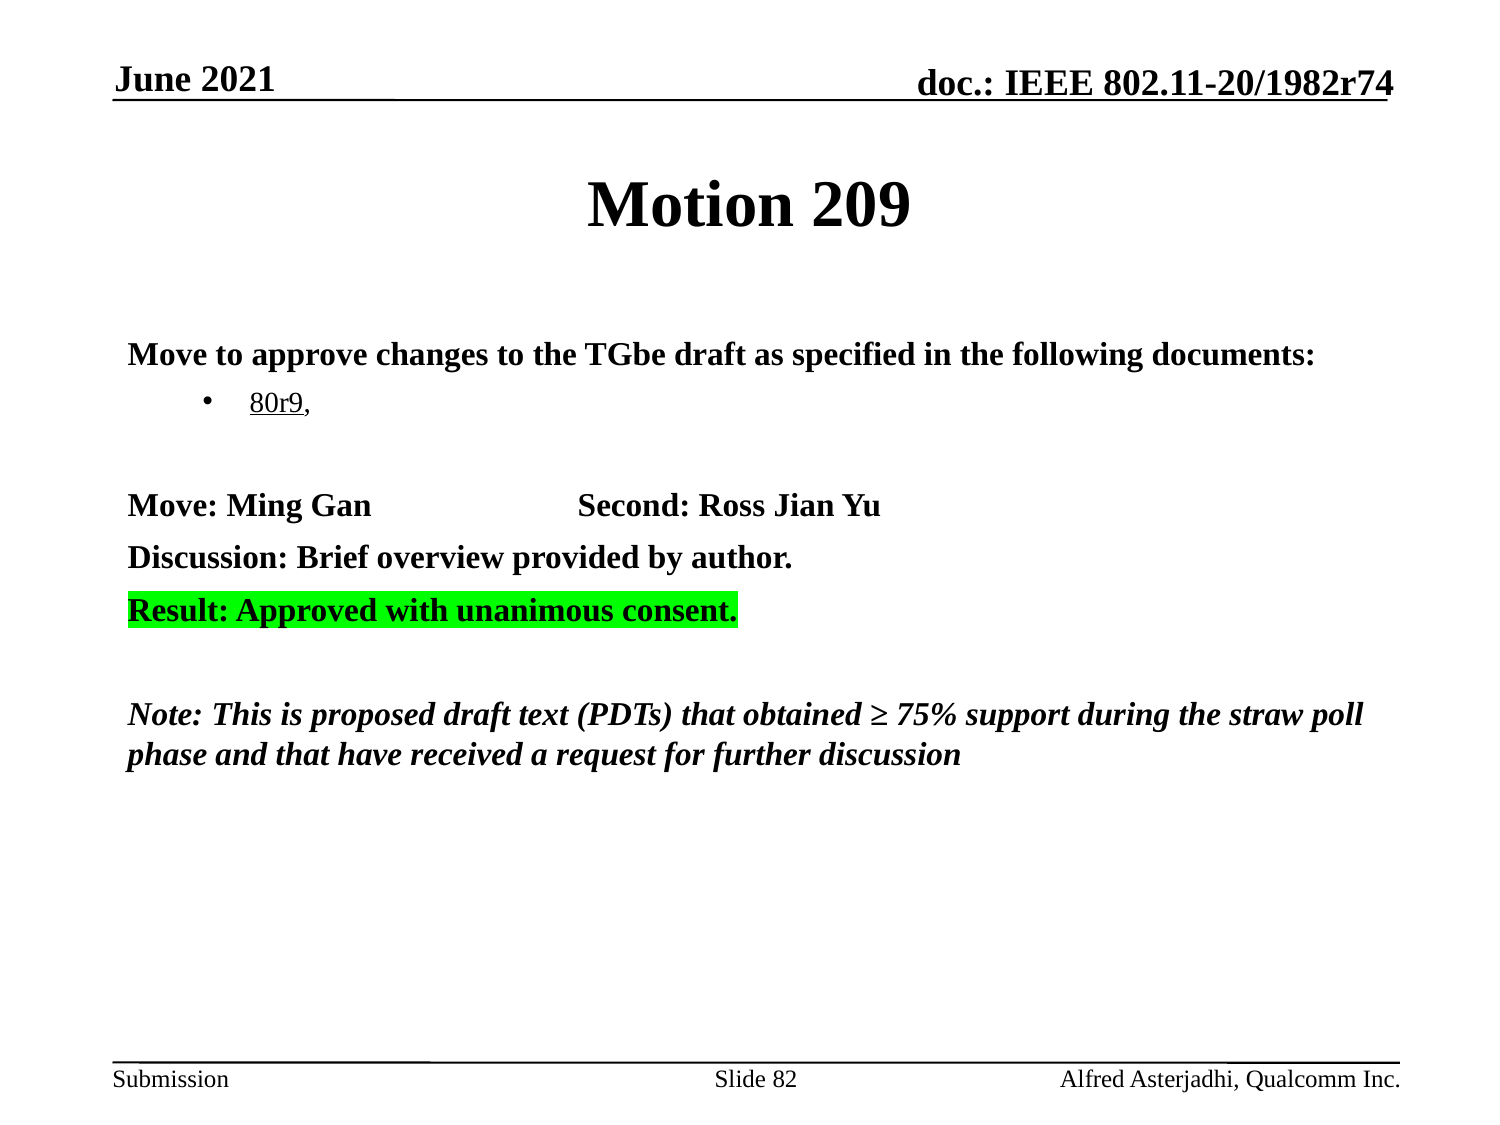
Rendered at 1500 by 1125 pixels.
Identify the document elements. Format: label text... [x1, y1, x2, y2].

list Move to approve changes to the TGbe draft as specified in the following documents: 80r9, Move: Ming Gan Second: Ross Jian Yu Discussion: Brief overview provided by author. Result: Approved with unanimous consent. Note: This is proposed draft text (PDTs) that obtained ≥ 75% support during the straw poll phase and that have received a request for further discussion [112, 324, 1388, 1000]
footer Alfred Asterjadhi, Qualcomm Inc. [878, 1061, 1402, 1093]
slide_number Slide 82 [712, 1061, 800, 1123]
title Motion 209 [112, 112, 1388, 288]
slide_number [114, 54, 423, 100]
